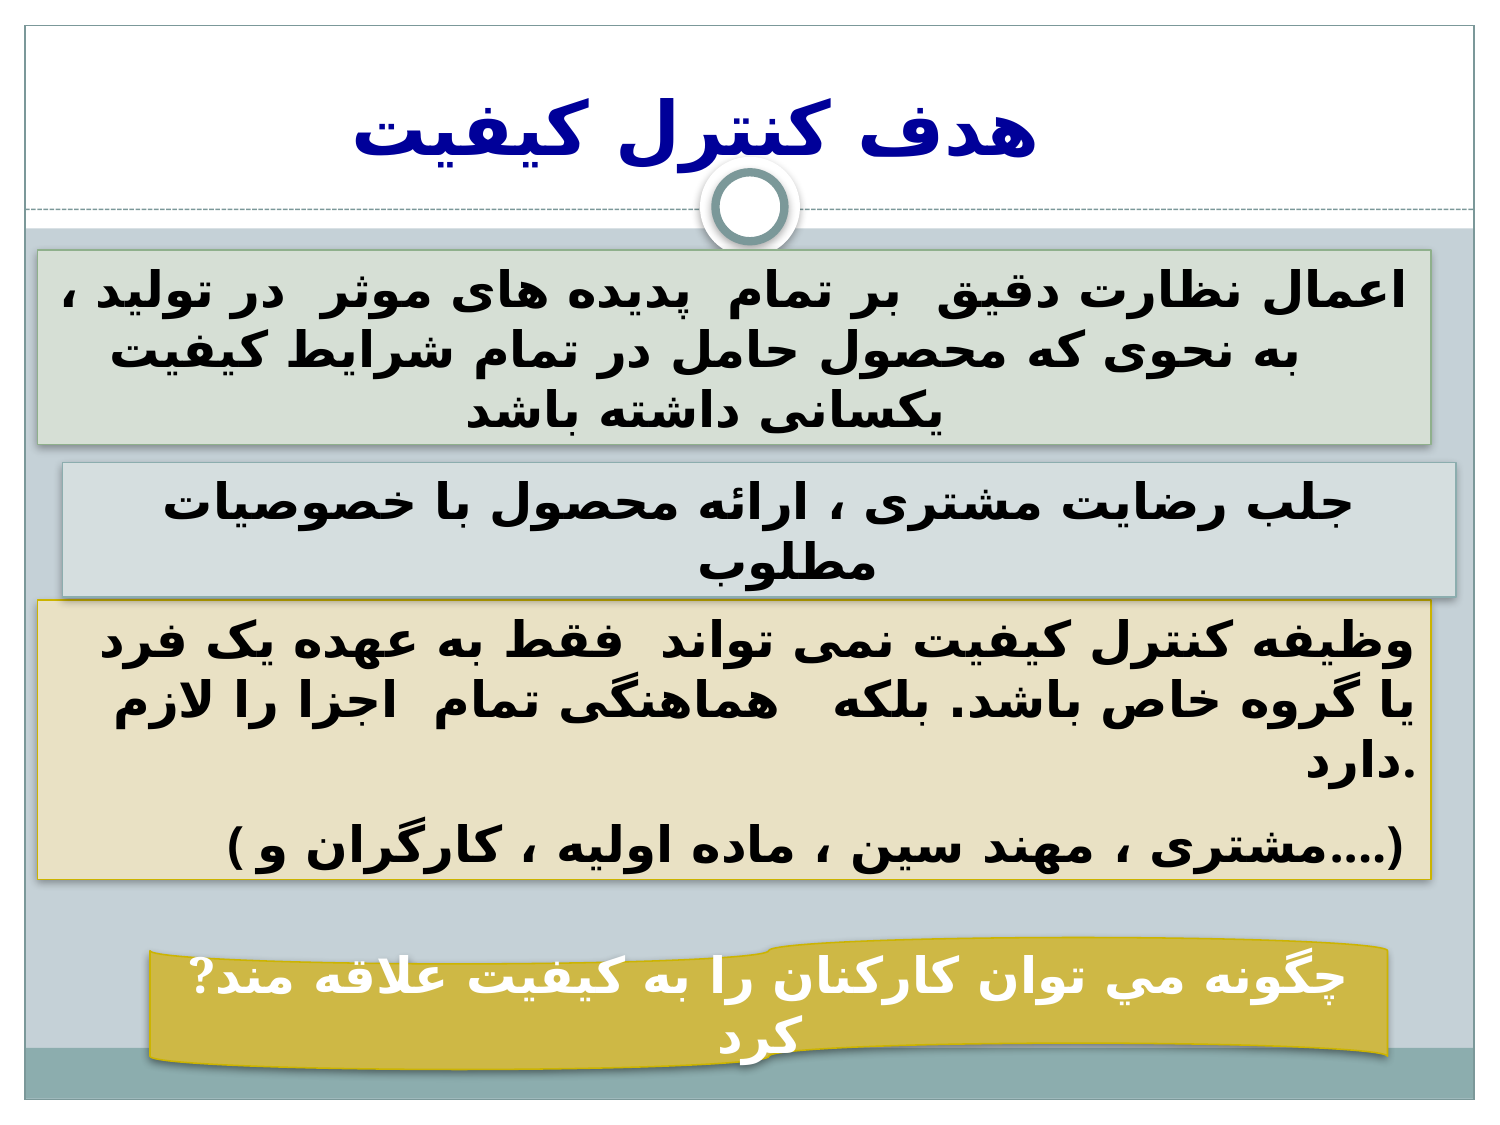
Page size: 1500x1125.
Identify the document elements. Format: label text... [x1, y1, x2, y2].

text_box اعمال نظارت دقیق بر تمام پدیده های موثر در تولید ، به نحوی که محصول حامل در تمام شرایط کیفیت یکسانی داشته باشد [37, 249, 1432, 445]
text_box هدف کنترل کیفیت [350, 24, 1042, 225]
text_box وظیفه کنترل کیفیت نمی تواند فقط به عهده یک فرد یا گروه خاص باشد. بلکه هماهنگی تمام اجزا را لازم دارد. ( مشتری ، مهند سین ، ماده اولیه ، کارگران و....) [37, 599, 1432, 880]
text_box ?چگونه مي توان كاركنان را به كيفيت علاقه مند كرد [149, 936, 1389, 1071]
text_box جلب رضایت مشتری ، ارائه محصول با خصوصیات مطلوب [62, 462, 1457, 598]
